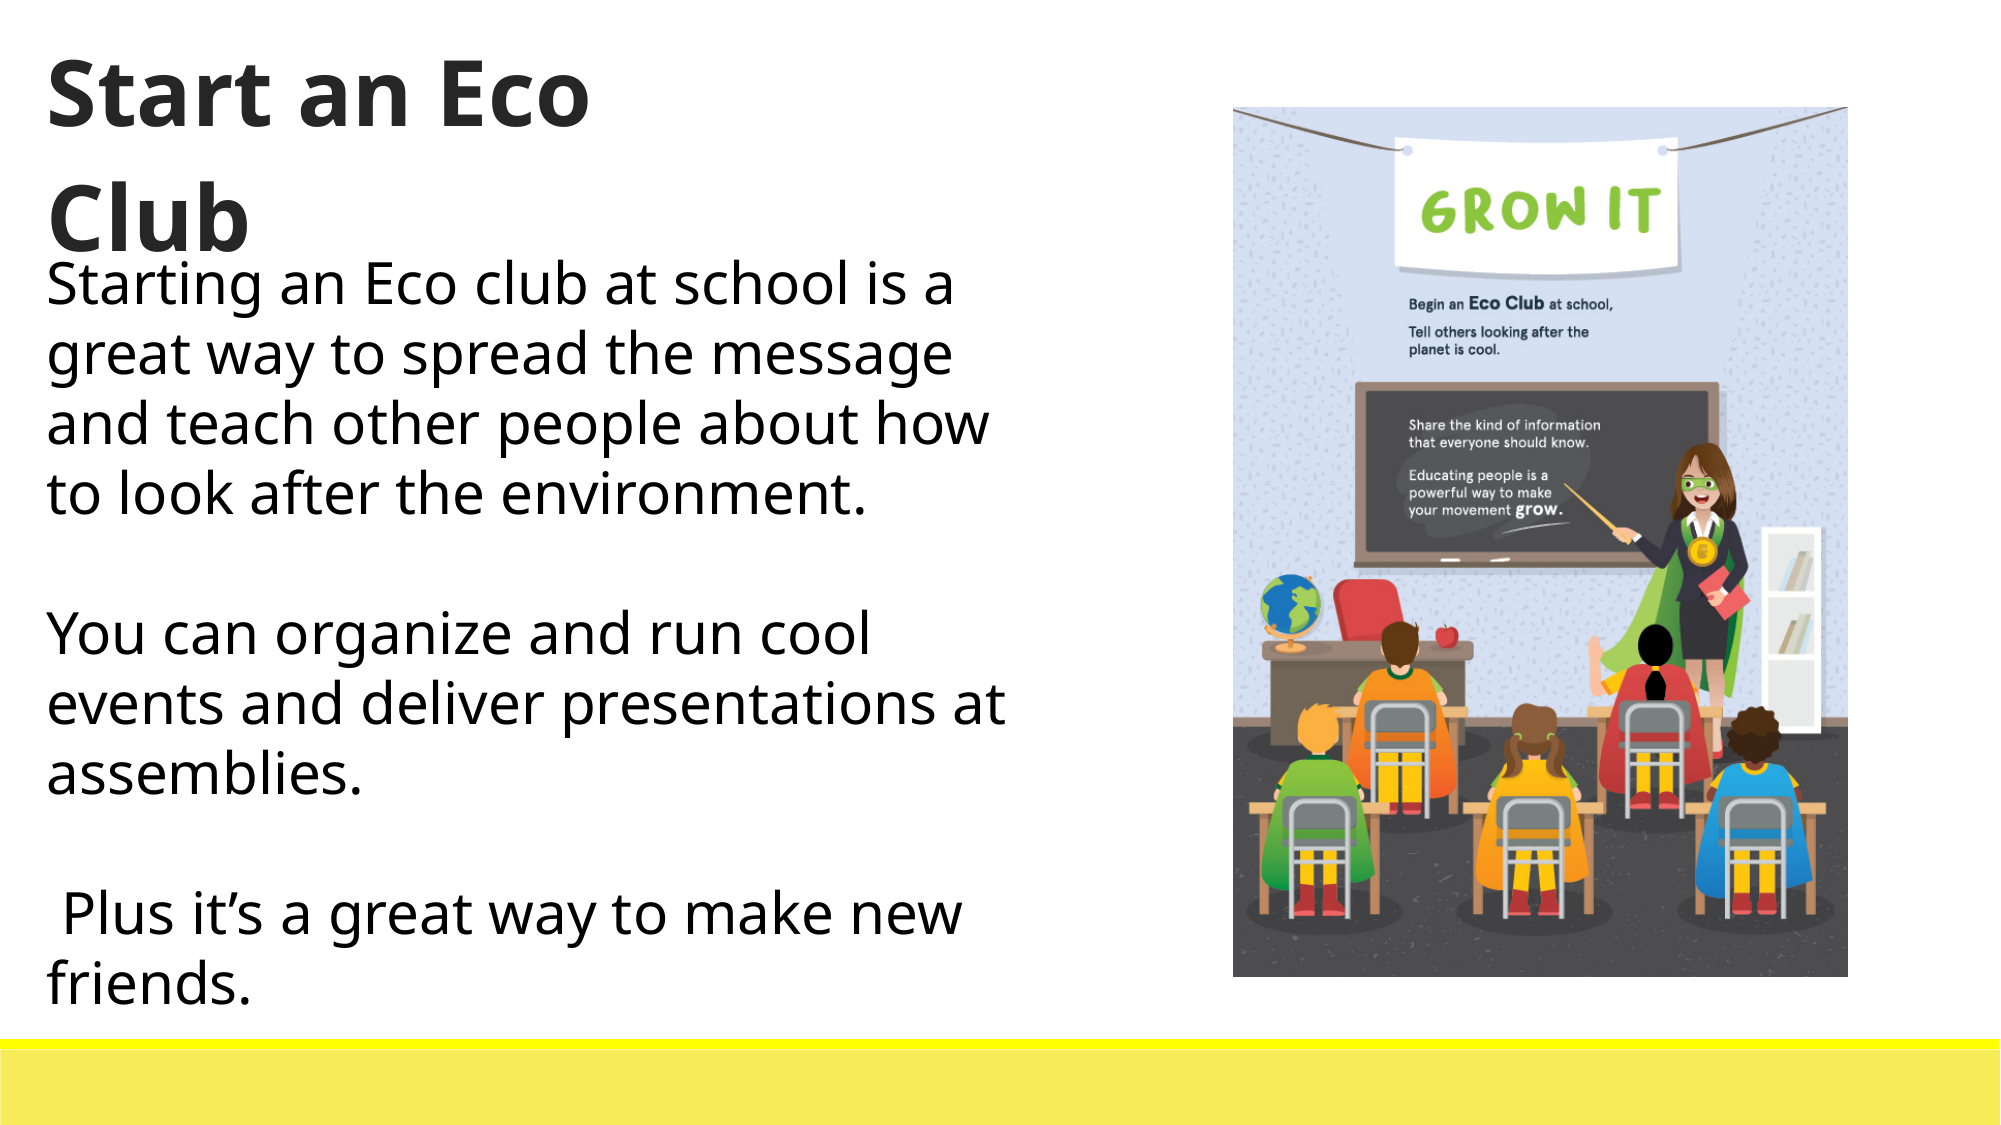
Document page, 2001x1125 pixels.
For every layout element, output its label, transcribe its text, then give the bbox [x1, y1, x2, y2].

text_box Starting an Eco club at school is a great way to spread the message and teach other people about how to look after the environment. You can organize and run cool events and deliver presentations at assemblies. Plus it’s a great way to make new friends. [31, 239, 1046, 1024]
picture [1232, 107, 1848, 978]
table_header Start an Eco Club [32, 21, 724, 256]
